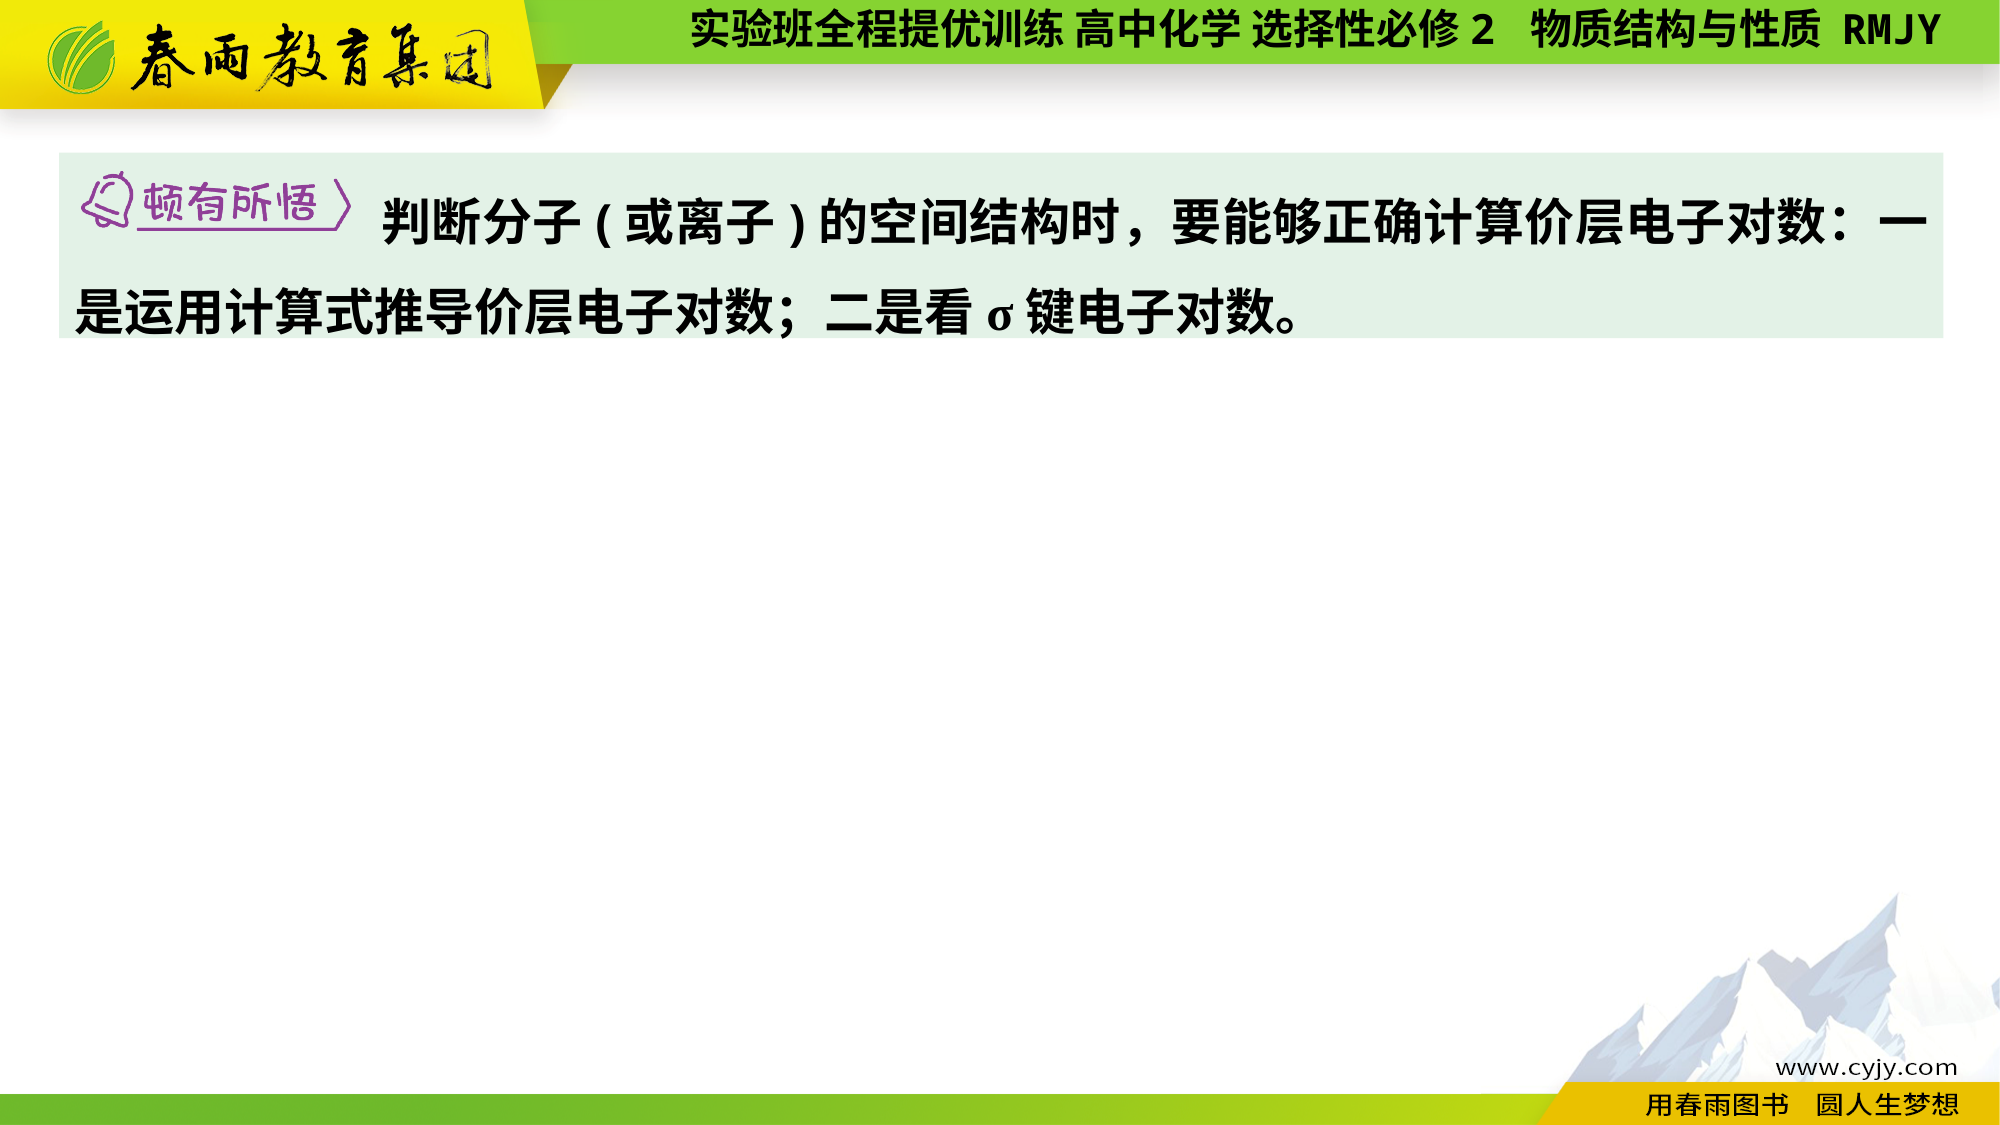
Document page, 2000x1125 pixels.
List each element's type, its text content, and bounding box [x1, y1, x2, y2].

list 判断分子(或离子)的空间结构时，要能够正确计算价层电子对数：一是运用计算式推导价层电子对数；二是看σ键电子对数。 [59, 152, 1944, 339]
picture [0, 0, 2000, 1125]
